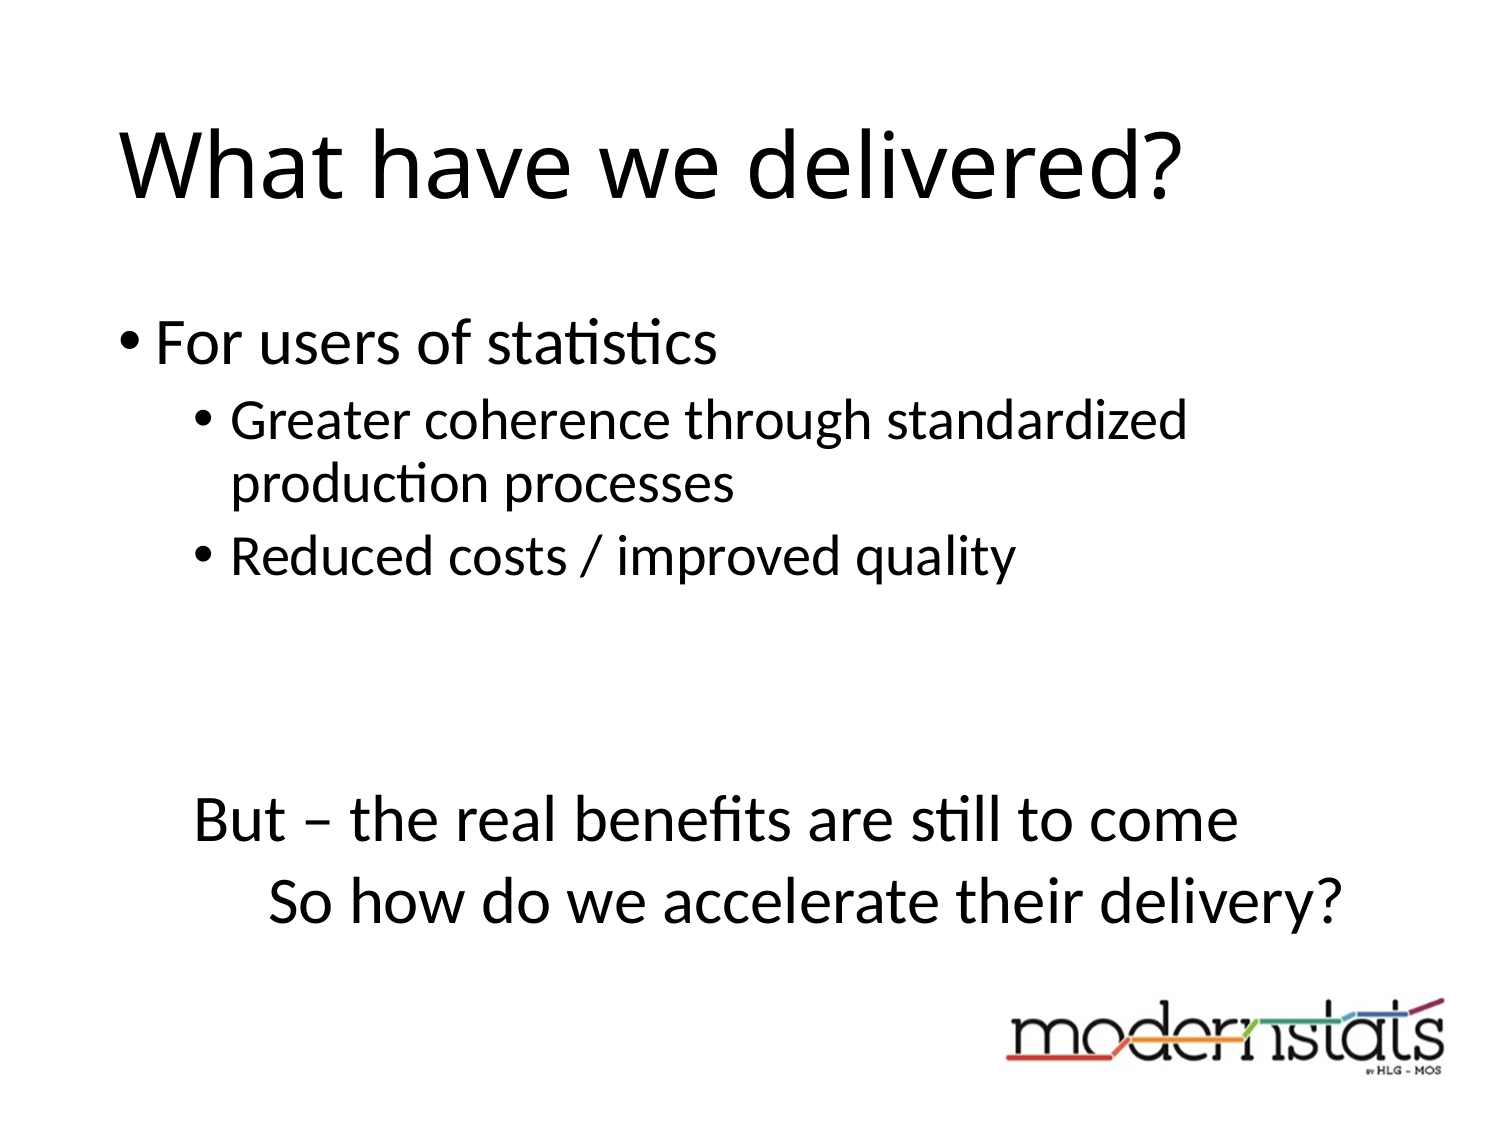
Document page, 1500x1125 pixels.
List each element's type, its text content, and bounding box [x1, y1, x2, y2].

picture [1005, 992, 1445, 1078]
list For users of statistics Greater coherence through standardized production processes Reduced costs / improved quality But – the real benefits are still to come So how do we accelerate their delivery? [103, 299, 1397, 971]
title What have we delivered? [103, 59, 1397, 278]
